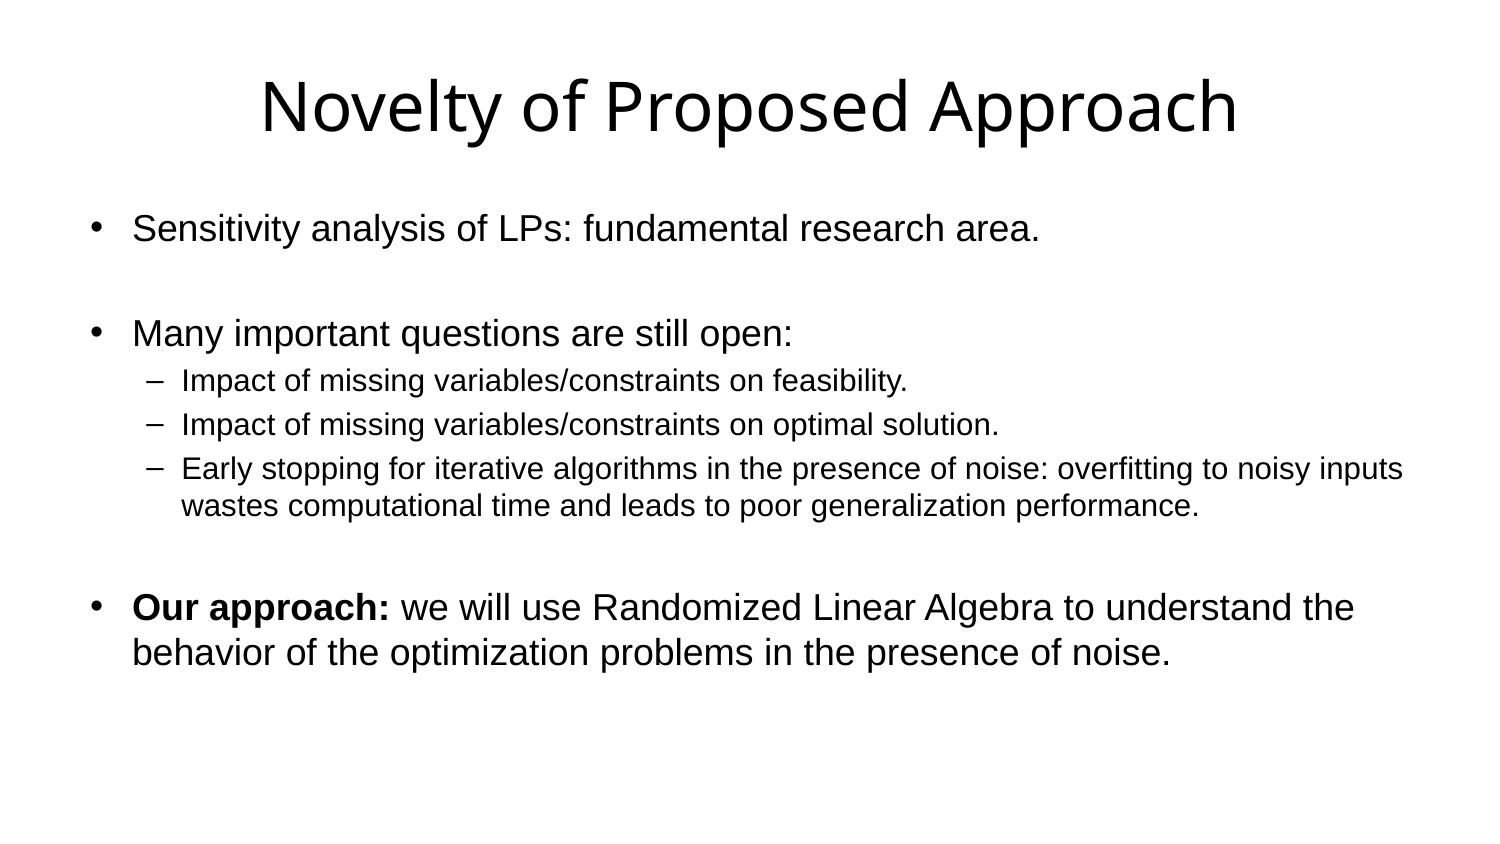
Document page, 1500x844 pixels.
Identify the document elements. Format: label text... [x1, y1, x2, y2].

title Novelty of Proposed Approach [75, 33, 1425, 175]
list Sensitivity analysis of LPs: fundamental research area. Many important questions are still open: Impact of missing variables/constraints on feasibility. Impact of missing variables/constraints on optimal solution. Early stopping for iterative algorithms in the presence of noise: overfitting to noisy inputs wastes computational time and leads to poor generalization performance. Our approach: we will use Randomized Linear Algebra to understand the behavior of the optimization problems in the presence of noise. [75, 196, 1425, 797]
